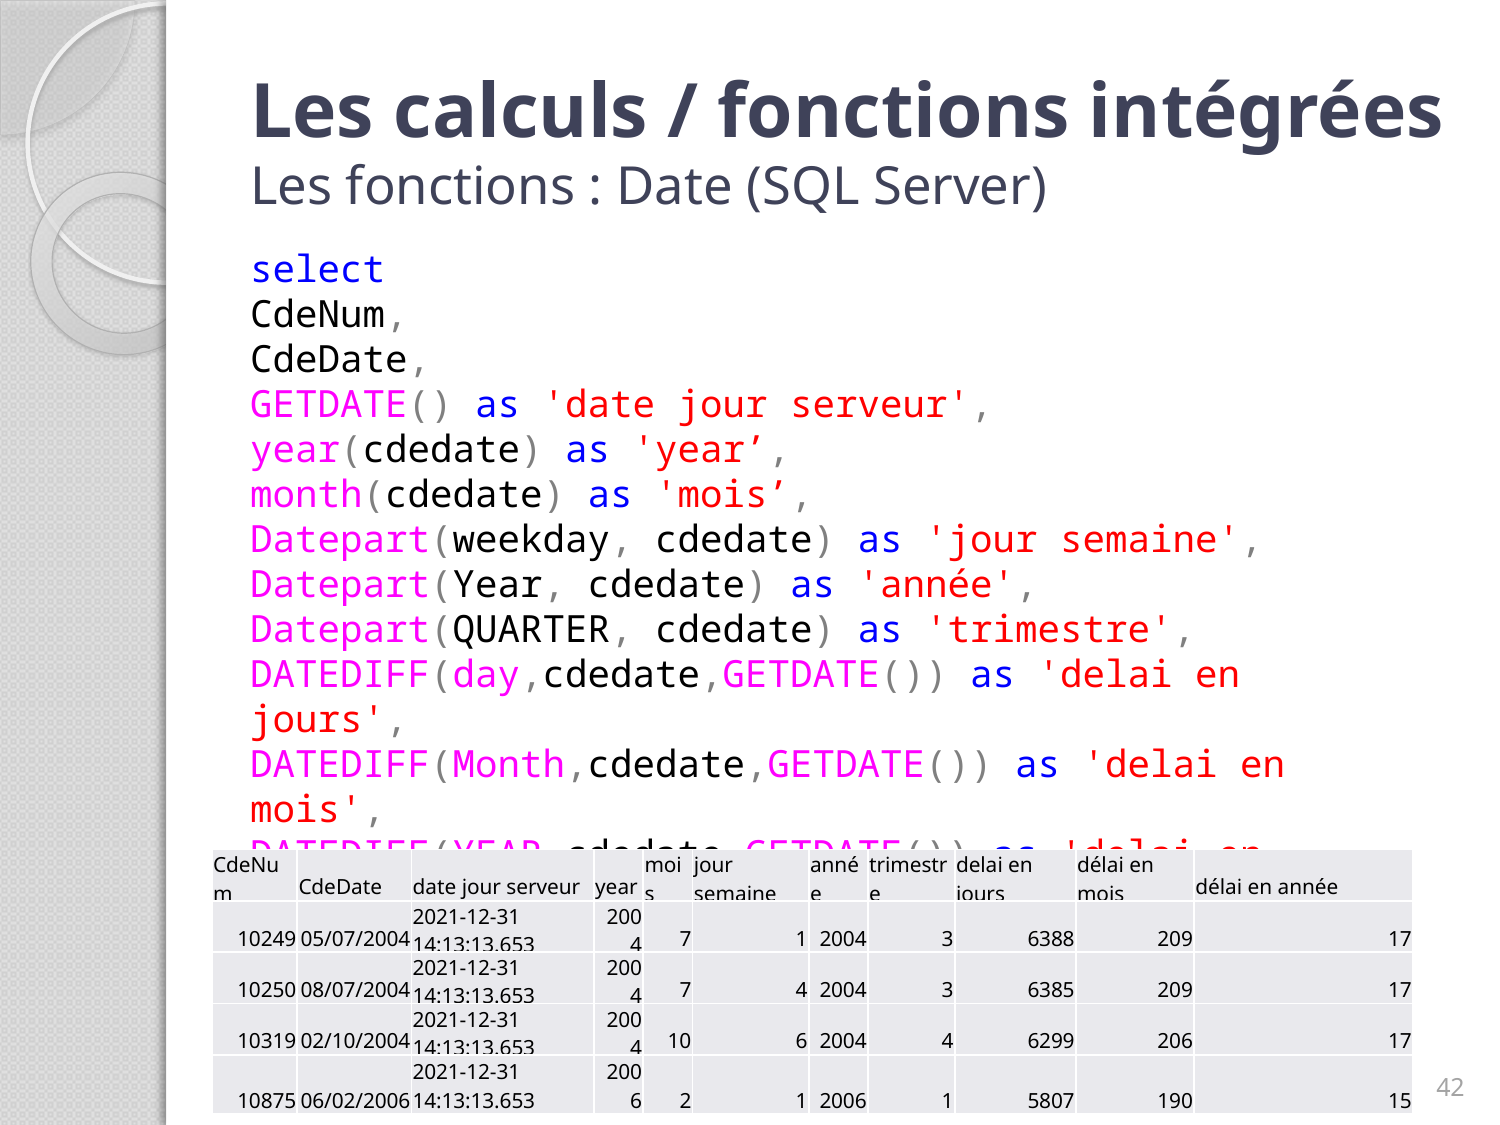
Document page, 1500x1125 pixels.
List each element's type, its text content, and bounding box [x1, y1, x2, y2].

table_cell 2021-12-31 14:13:13.653 [412, 1056, 593, 1113]
table_cell 4 [693, 953, 808, 1003]
table_header année [810, 850, 867, 900]
table_cell 2006 [595, 1056, 642, 1113]
table_cell 2021-12-31 14:13:13.653 [412, 1004, 593, 1054]
table_header date jour serveur [412, 850, 593, 900]
table_header jour semaine [693, 850, 808, 900]
title Les calculs / fonctions intégrées Les fonctions : Date (SQL Server) [235, 45, 1500, 233]
table_cell 15 [1195, 1056, 1412, 1113]
table_header delai en jours [956, 850, 1075, 900]
table_cell 2004 [810, 1004, 867, 1054]
table_cell 5807 [956, 1056, 1075, 1113]
table_cell 2006 [810, 1056, 867, 1113]
table_cell 3 [869, 902, 954, 951]
table_cell 02/10/2004 [298, 1004, 411, 1054]
table_header délai en mois [1077, 850, 1193, 900]
table_cell 6388 [956, 902, 1075, 951]
table_header mois [644, 850, 692, 900]
table_cell 06/02/2006 [298, 1056, 411, 1113]
table_cell 3 [869, 953, 954, 1003]
slide_number 42 [1413, 1034, 1488, 1113]
table_cell 1 [693, 902, 808, 951]
table_cell 6385 [956, 953, 1075, 1003]
table_cell 7 [644, 902, 692, 951]
table_cell 08/07/2004 [298, 953, 411, 1003]
table_cell 2021-12-31 14:13:13.653 [412, 953, 593, 1003]
table_cell 6299 [956, 1004, 1075, 1054]
table_header CdeDate [298, 850, 411, 900]
table_cell 17 [1195, 953, 1412, 1003]
table_cell 10250 [213, 953, 296, 1003]
table_header year [595, 850, 642, 900]
text_box select CdeNum, CdeDate, GETDATE() as 'date jour serveur', year(cdedate) as 'year’, month(cdedate) as 'mois’, Datepart(weekday, cdedate) as 'jour semaine', Datepart(Year, cdedate) as 'année', Datepart(QUARTER, cdedate) as 'trimestre', DATEDIFF(day,cdedate,GETDATE()) as 'delai en jours', DATEDIFF(Month,cdedate,GETDATE()) as 'delai en mois', DATEDIFF(YEAR,cdedate,GETDATE()) as 'delai en année' From T_Commande [235, 237, 1376, 849]
table_cell 10 [644, 1004, 692, 1054]
table_cell 1 [869, 1056, 954, 1113]
table_cell 17 [1195, 1004, 1412, 1054]
table_cell 6 [693, 1004, 808, 1054]
table_header CdeNum [213, 850, 296, 900]
table_cell 17 [1195, 902, 1412, 951]
table_cell 2004 [595, 902, 642, 951]
table_cell 2004 [810, 902, 867, 951]
table_cell 7 [644, 953, 692, 1003]
table_cell 209 [1077, 902, 1193, 951]
table_cell 10875 [213, 1056, 296, 1113]
table_cell 2 [644, 1056, 692, 1113]
table_cell 2021-12-31 14:13:13.653 [412, 902, 593, 951]
table_cell 206 [1077, 1004, 1193, 1054]
table_cell 4 [869, 1004, 954, 1054]
table_cell 2004 [810, 953, 867, 1003]
table_cell 10319 [213, 1004, 296, 1054]
table_cell 05/07/2004 [298, 902, 411, 951]
table_header trimestre [869, 850, 954, 900]
table_cell 190 [1077, 1056, 1193, 1113]
table_header délai en année [1195, 850, 1412, 900]
table_cell 2004 [595, 1004, 642, 1054]
table_cell 1 [693, 1056, 808, 1113]
table_cell 10249 [213, 902, 296, 951]
table_cell 209 [1077, 953, 1193, 1003]
table_cell 2004 [595, 953, 642, 1003]
